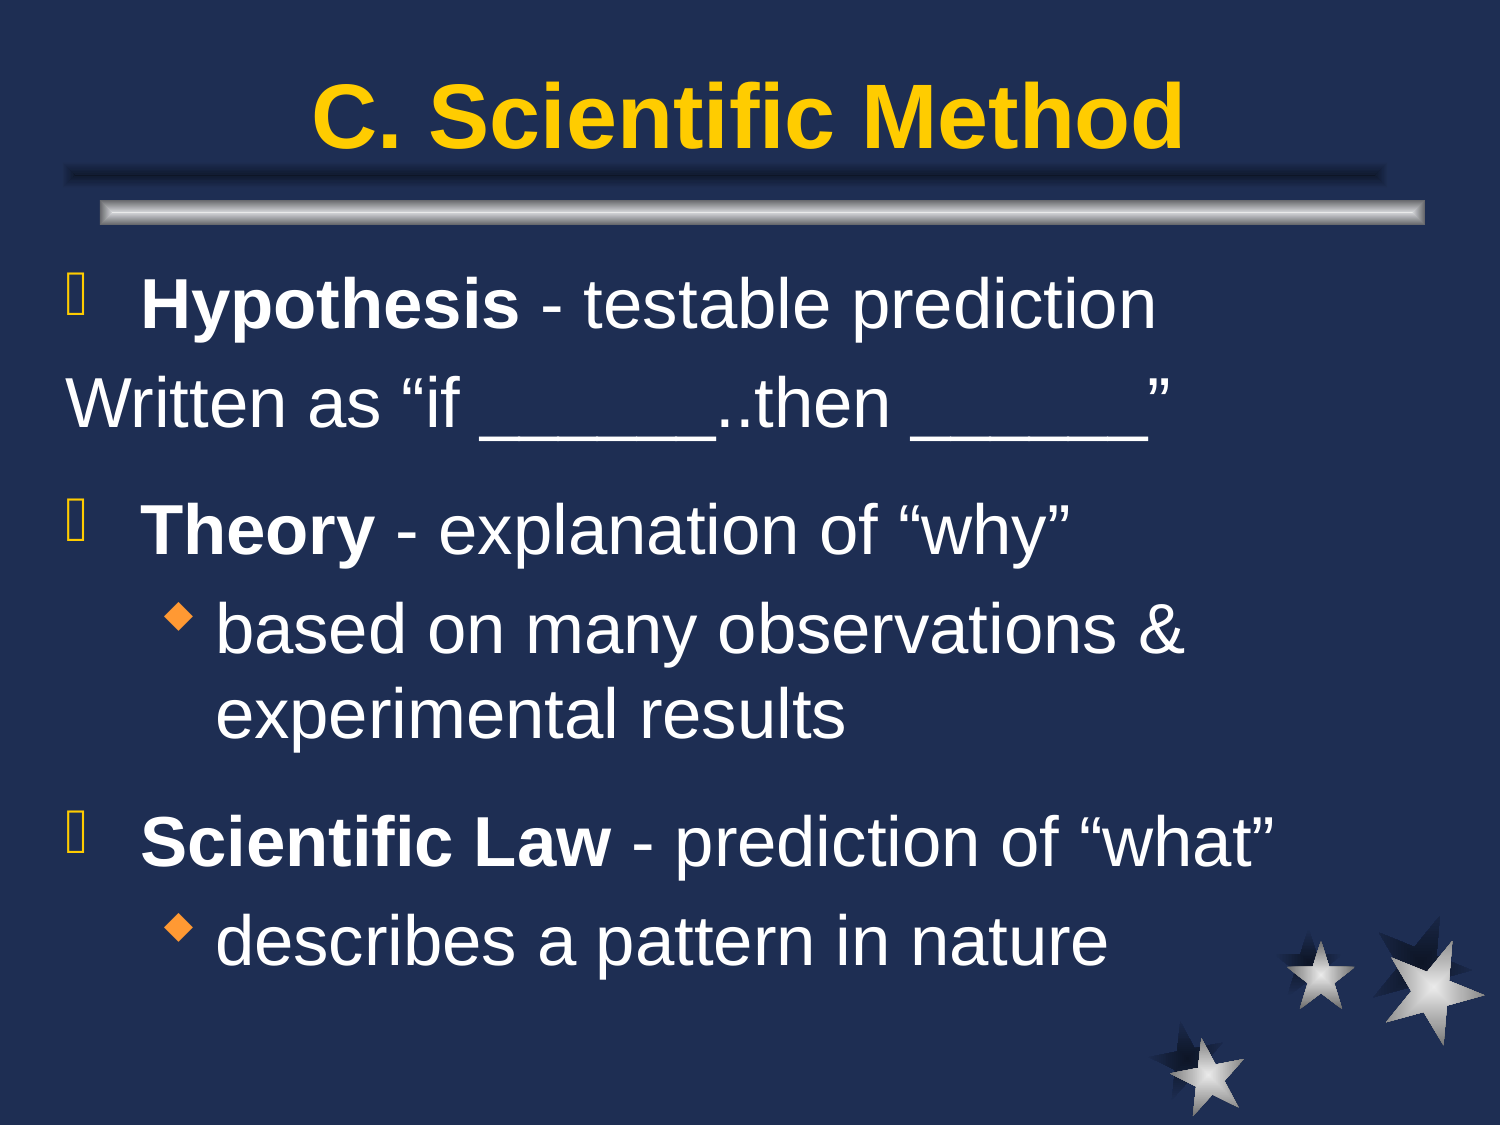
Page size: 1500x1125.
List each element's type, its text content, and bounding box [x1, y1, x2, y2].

title C. Scientific Method [112, 37, 1388, 176]
list Hypothesis - testable prediction Written as “if ______..then ______” Theory - explanation of “why” based on many observations & experimental results Scientific Law - prediction of “what” describes a pattern in nature [49, 249, 1451, 1076]
